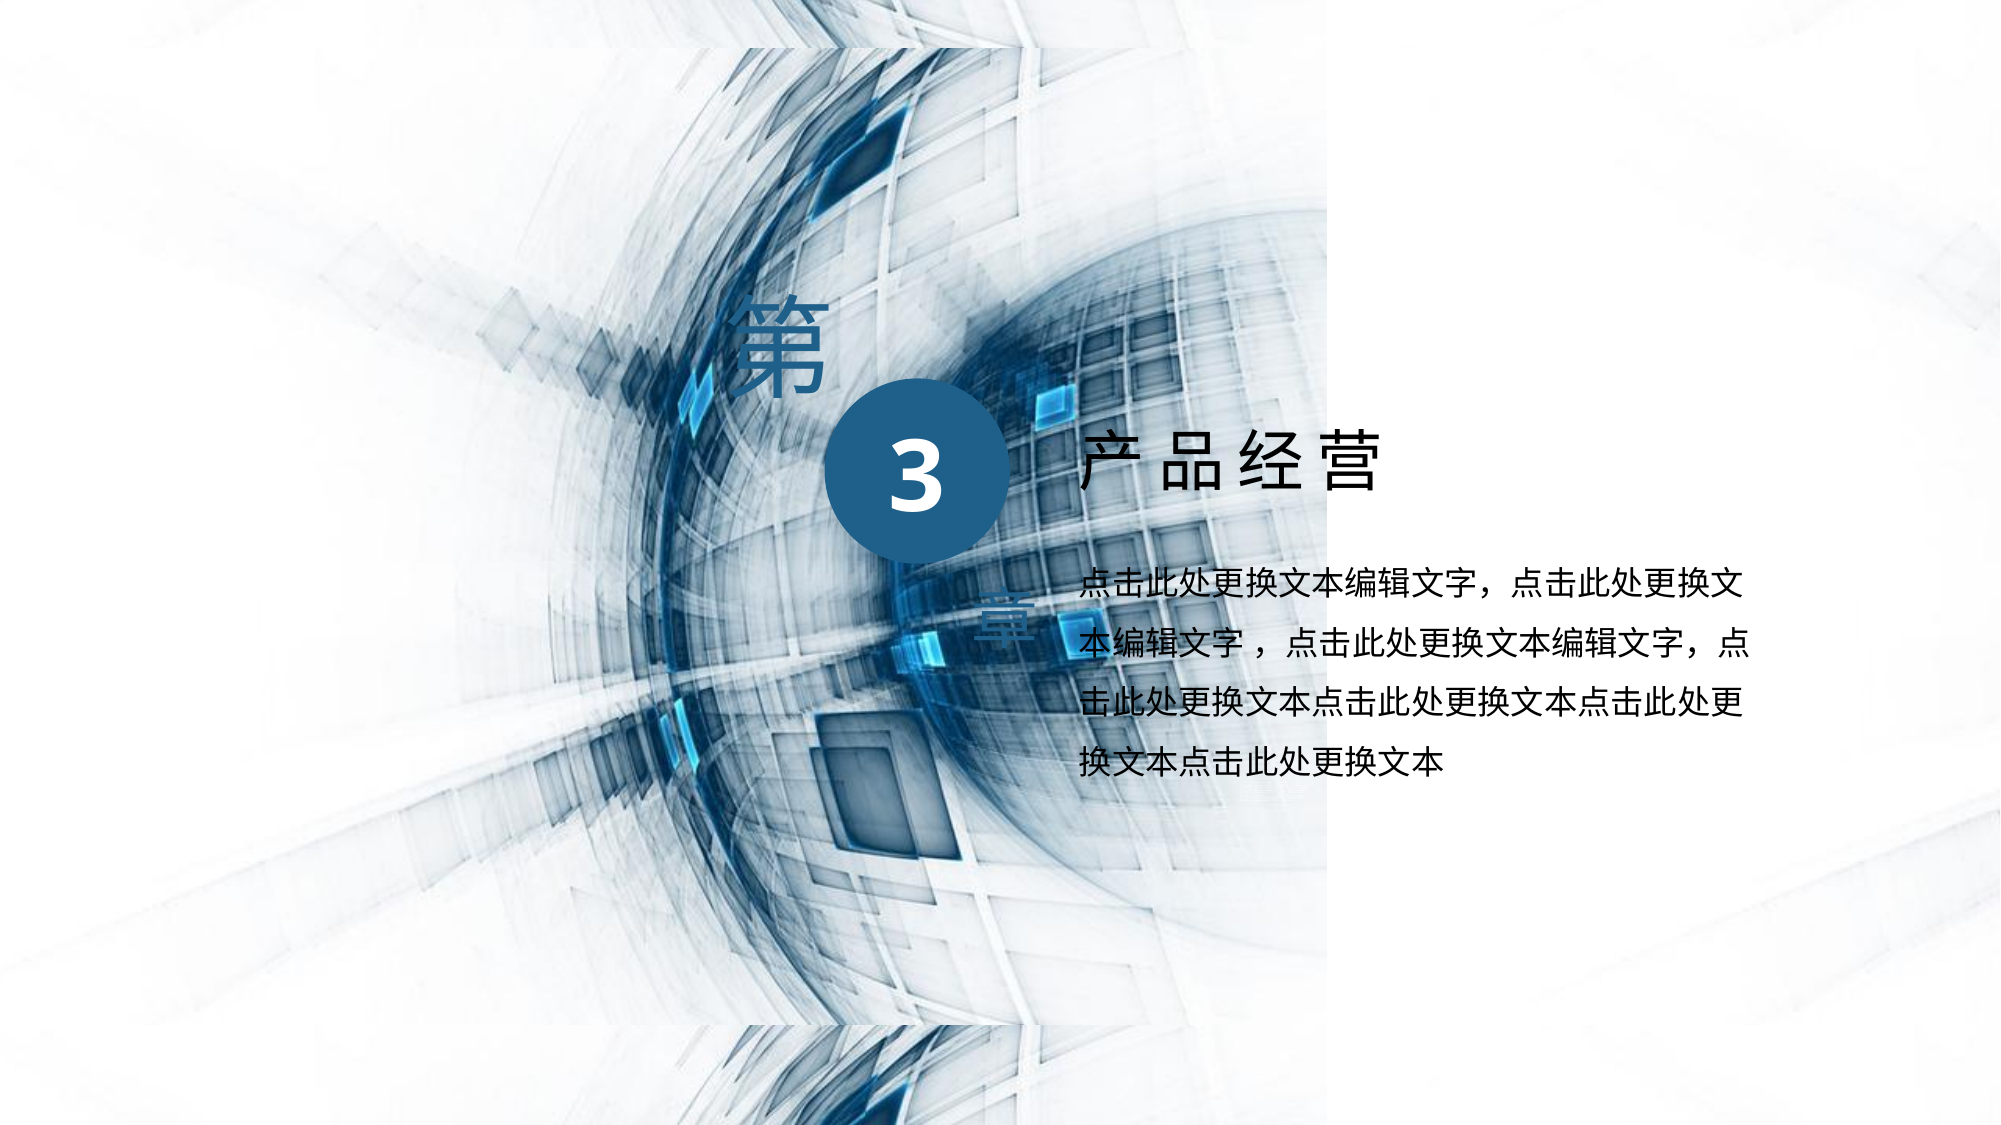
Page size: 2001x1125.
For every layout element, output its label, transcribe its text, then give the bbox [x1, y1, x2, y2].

text_box 产品经营 [1078, 340, 1755, 542]
picture [0, 0, 2001, 1125]
text_box 点击此处更换文本编辑文字，点击此处更换文本编辑文字 ，点击此处更换文本编辑文字，点击此处更换文本点击此处更换文本点击此处更换文本点击此处更换文本 [1078, 542, 1772, 795]
text_box 章 [953, 542, 1057, 667]
text_box 3 [823, 377, 1011, 565]
text_box 第 [706, 240, 852, 409]
